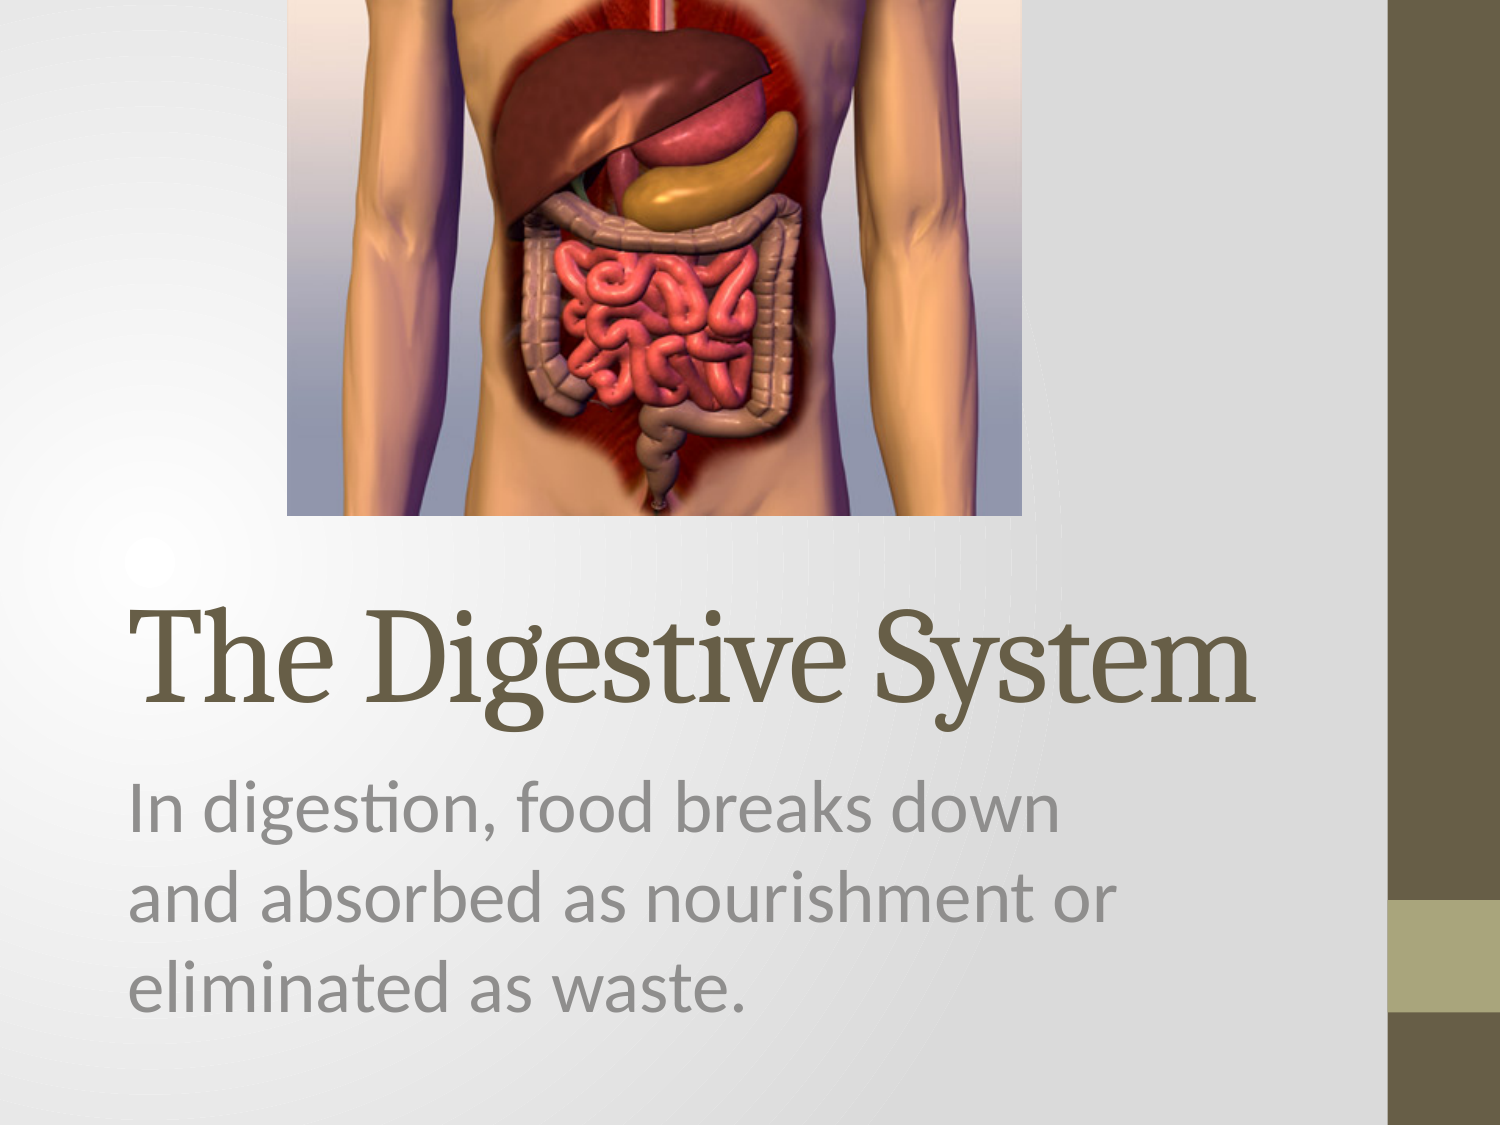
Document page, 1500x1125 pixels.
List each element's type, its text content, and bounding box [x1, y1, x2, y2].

picture [286, 0, 1023, 517]
title The Digestive System [112, 312, 1350, 738]
subtitle In digestion, food breaks down and absorbed as nourishment or eliminated as waste. [112, 750, 1173, 925]
